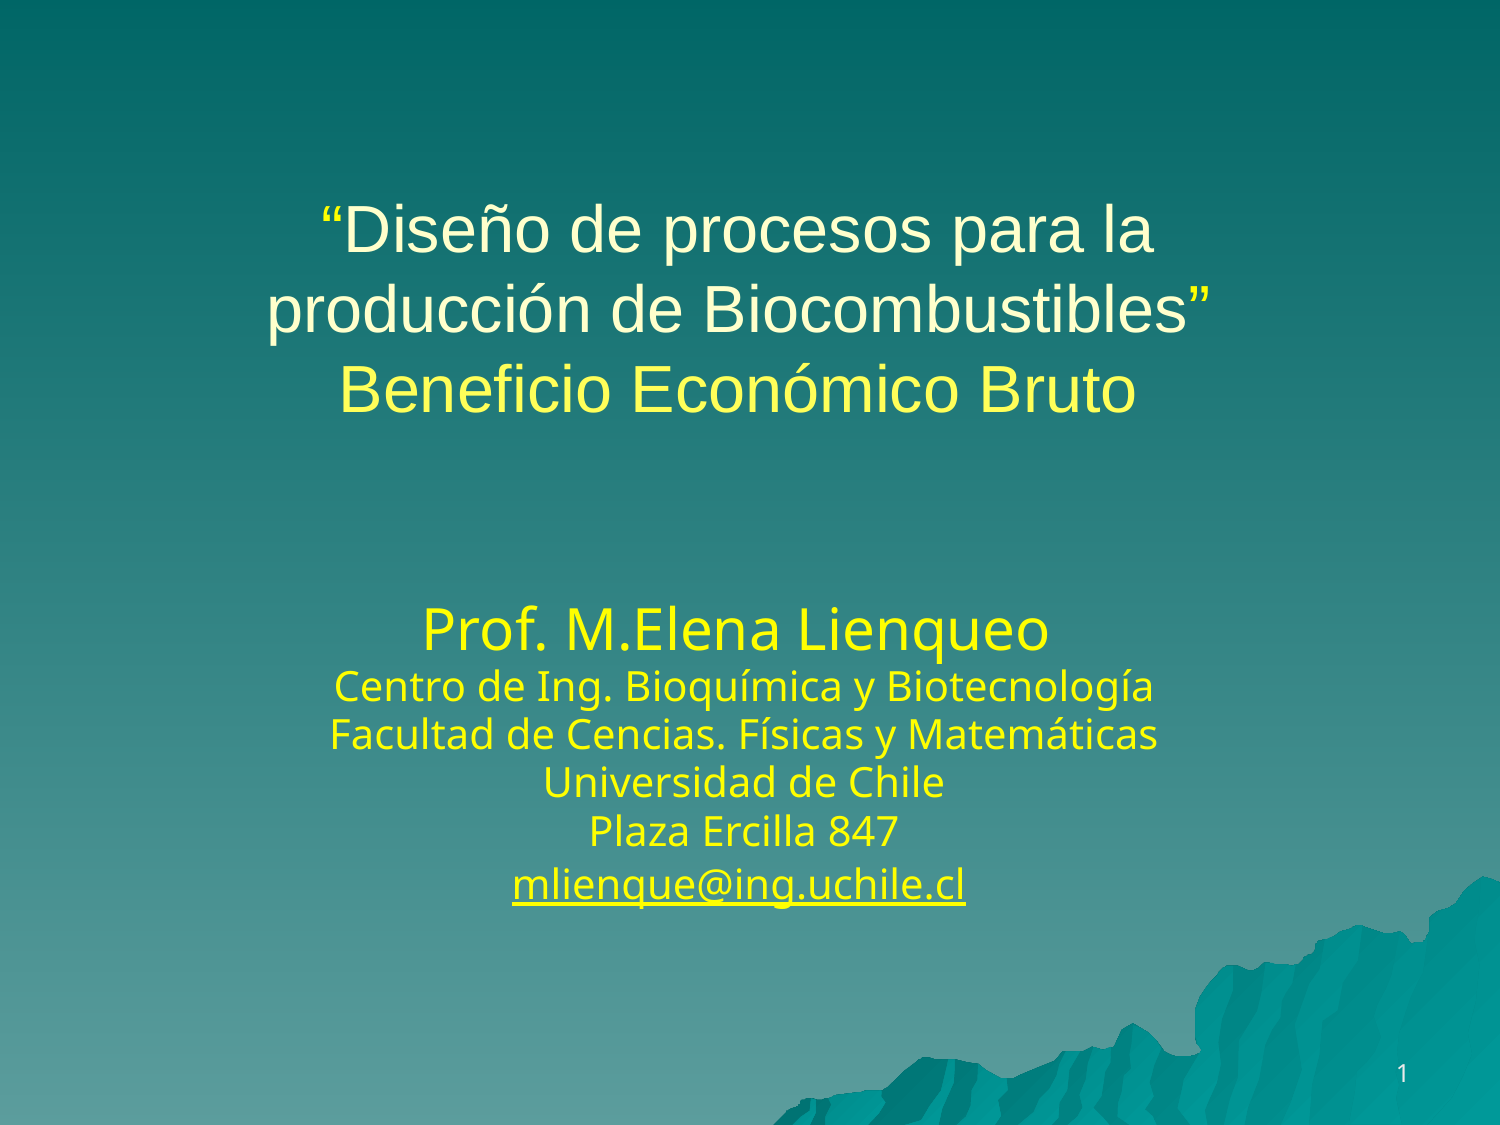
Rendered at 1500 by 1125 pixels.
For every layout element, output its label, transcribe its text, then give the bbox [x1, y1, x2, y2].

title “Diseño de procesos para la producción de Biocombustibles” Beneficio Económico Bruto [136, 222, 1341, 434]
subtitle Prof. M.Elena Lienqueo Centro de Ing. Bioquímica y Biotecnología Facultad de Cencias. Físicas y Matemáticas Universidad de Chile Plaza Ercilla 847 mlienque@ing.uchile.cl [81, 597, 1407, 886]
slide_number 1 [1074, 1023, 1426, 1100]
